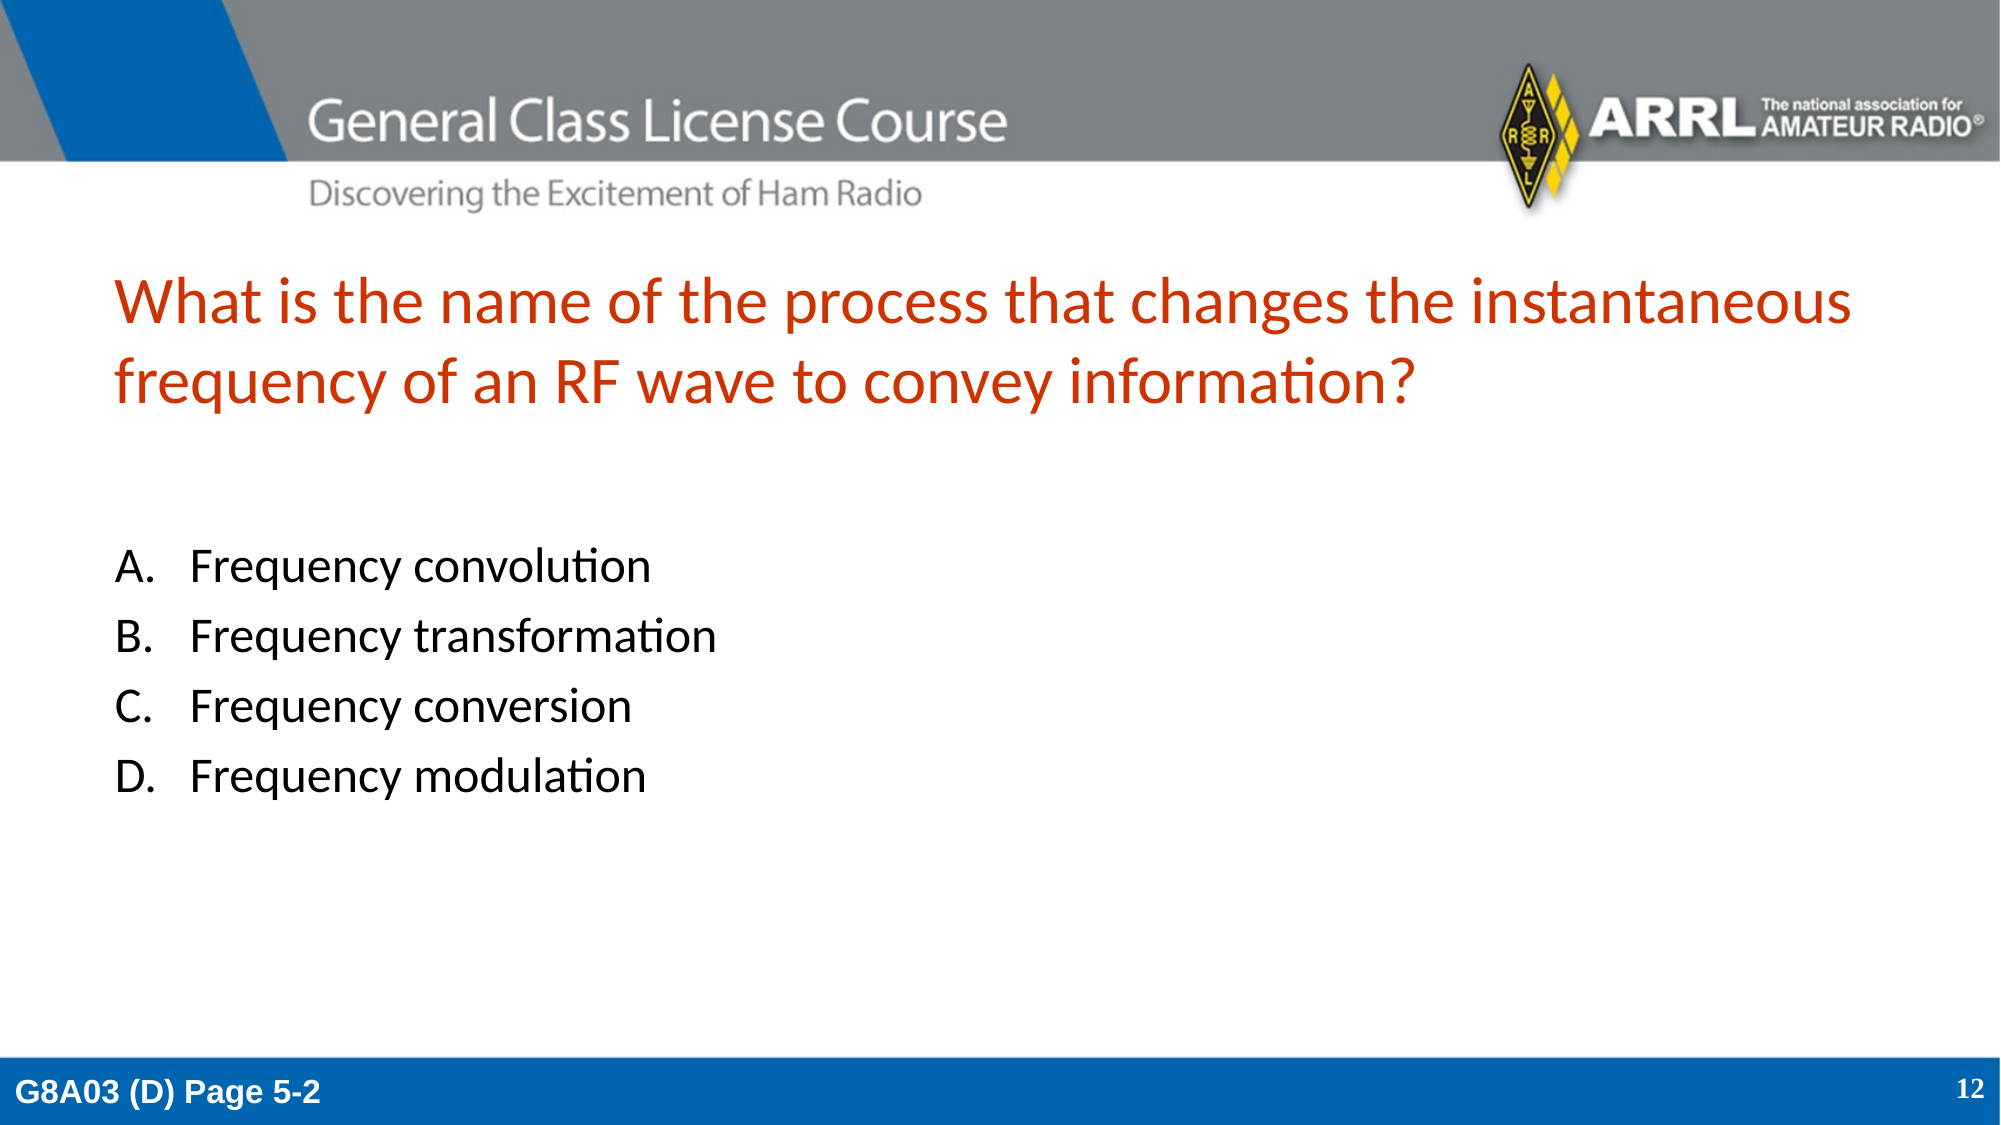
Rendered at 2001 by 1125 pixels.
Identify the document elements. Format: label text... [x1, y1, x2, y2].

text_box G8A03 (D) Page 5-2 [0, 1062, 1313, 1118]
list Frequency convolution Frequency transformation Frequency conversion Frequency modulation [99, 525, 1900, 1005]
picture [0, 0, 2001, 1125]
text_box 12 [1875, 1062, 2000, 1113]
title What is the name of the process that changes the instantaneous frequency of an RF wave to convey information? [99, 249, 1900, 468]
